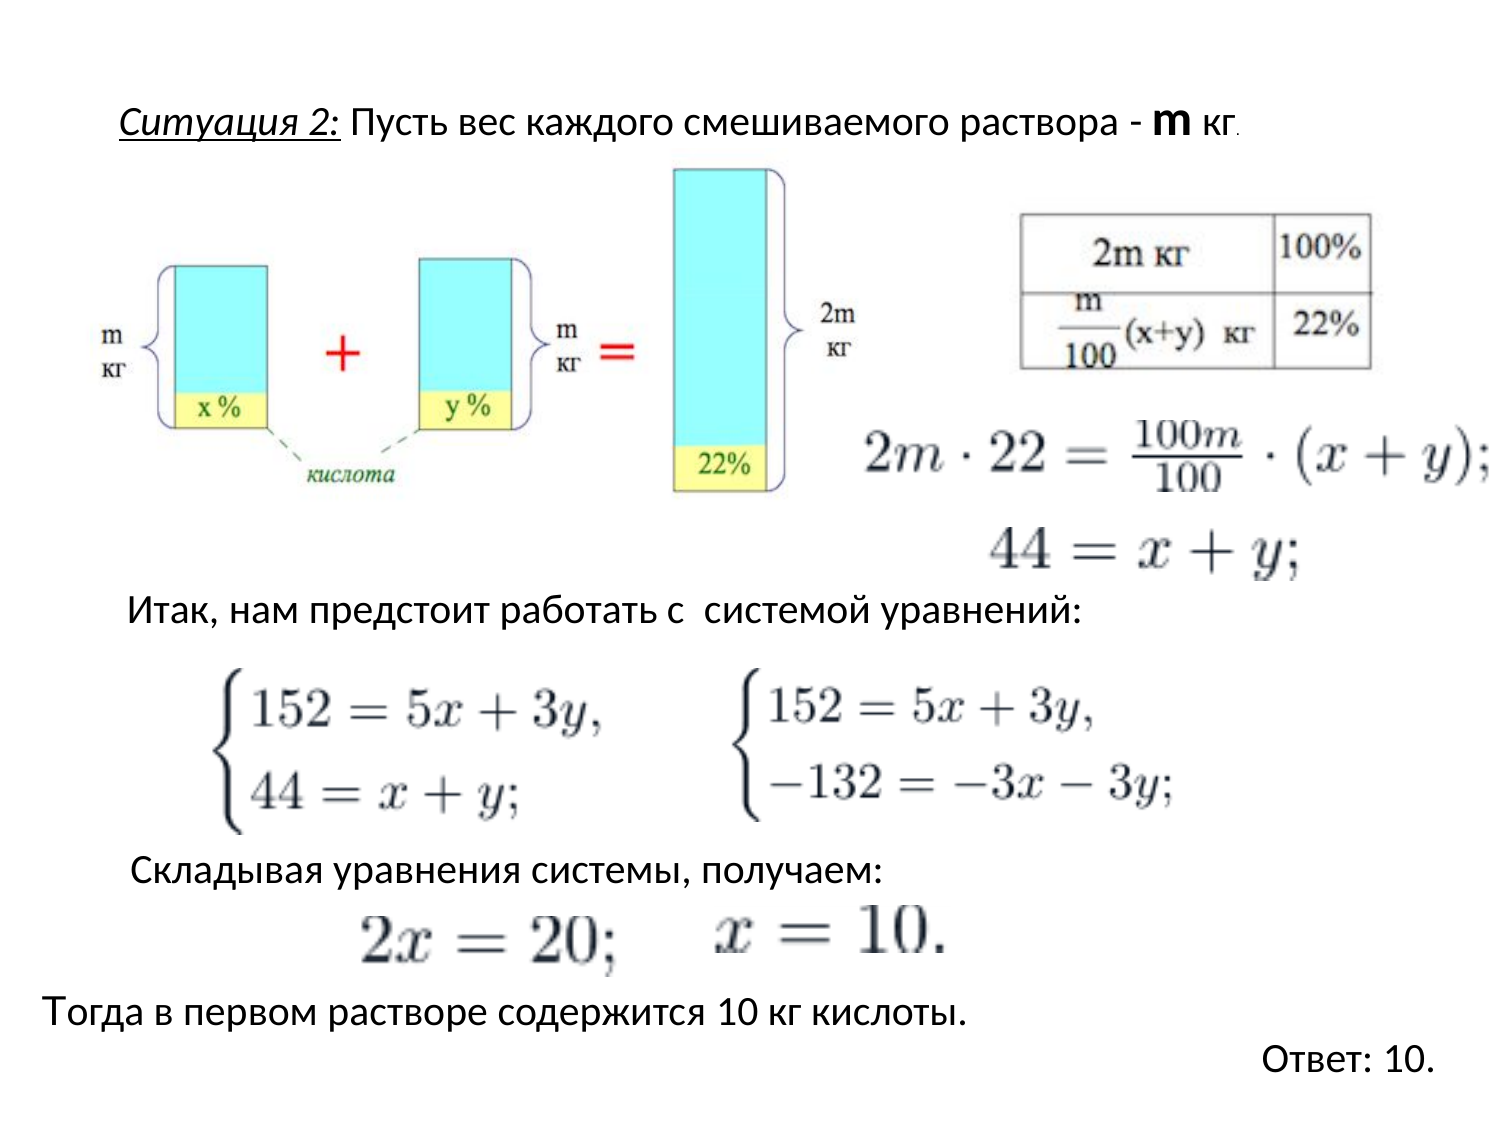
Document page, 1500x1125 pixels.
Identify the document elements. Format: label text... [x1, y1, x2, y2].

text_box Ответ: 10. [1246, 1023, 1452, 1088]
text_box Складывая уравнения системы, получаем: [115, 834, 900, 899]
text_box [33, 0, 903, 231]
picture [985, 526, 1306, 581]
picture [714, 904, 951, 954]
picture [726, 668, 1175, 823]
picture [64, 148, 1500, 523]
text_box Тогда в первом растворе содержится 10 кг кислоты. [41, 976, 987, 1056]
picture [206, 668, 604, 835]
text_box Ситуация 2: Пусть вес каждого смешиваемого раствора - m кг. [903, 78, 1294, 168]
text_box Итак, нам предстоит работать с системой уравнений: [112, 574, 1117, 640]
picture [1009, 195, 1389, 386]
picture [359, 916, 621, 977]
